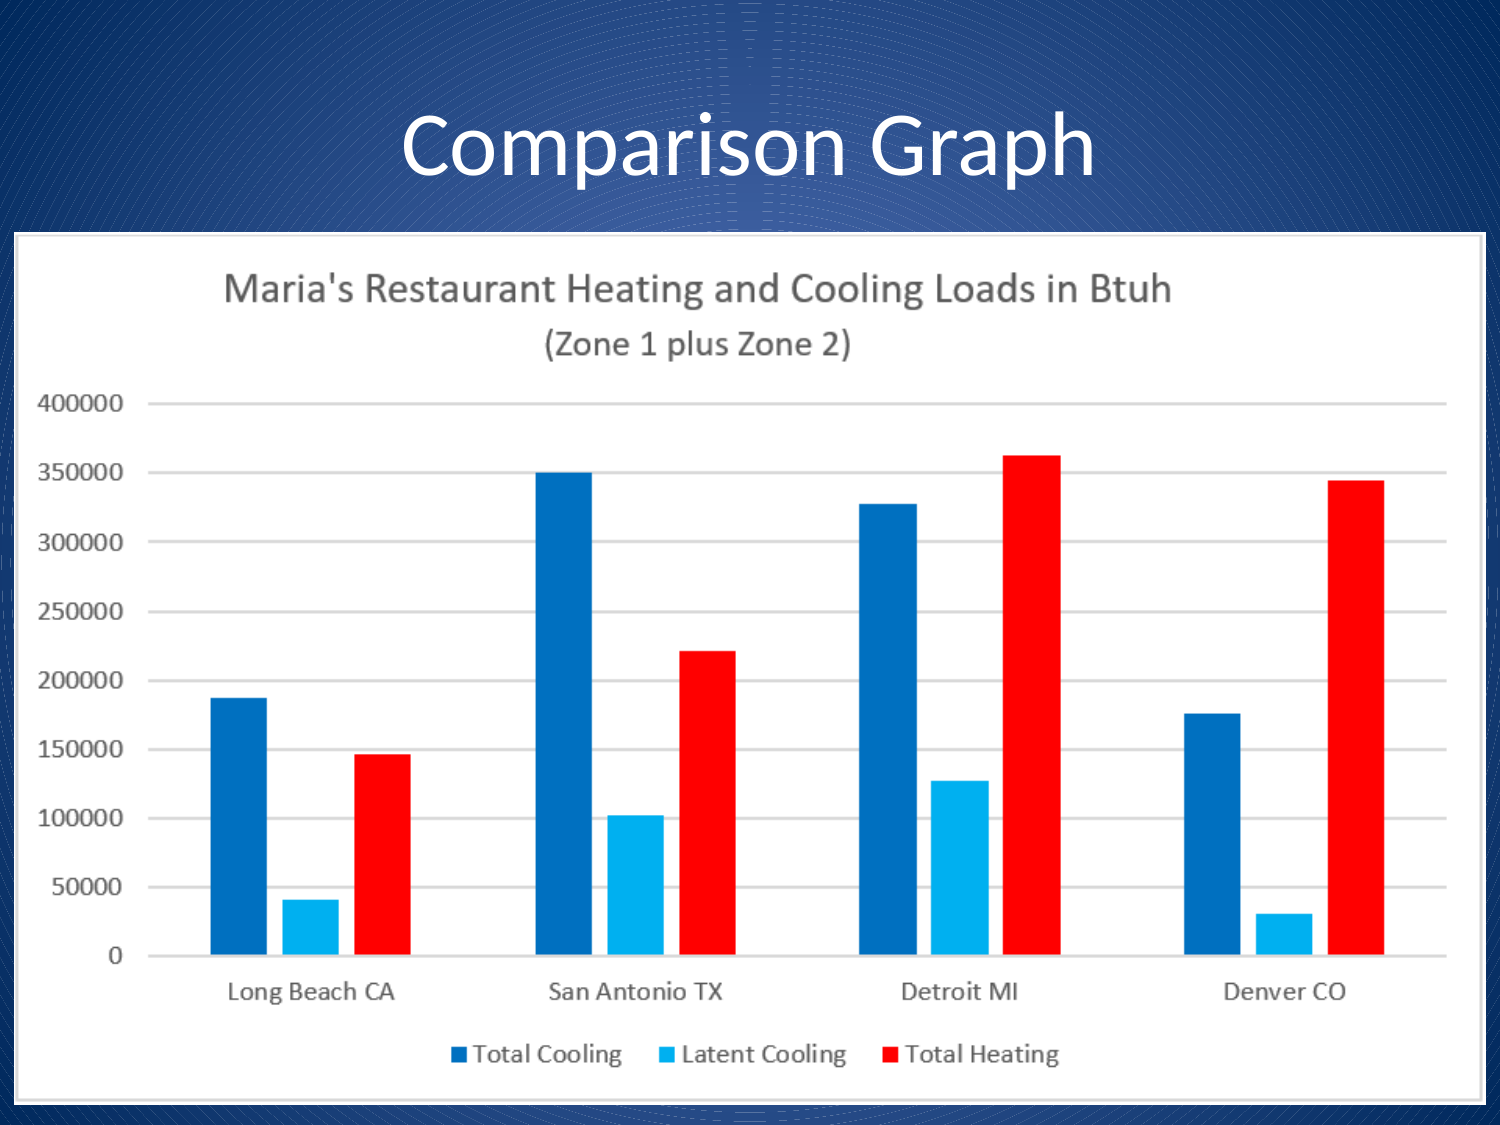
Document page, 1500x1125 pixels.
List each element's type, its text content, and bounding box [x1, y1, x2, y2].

picture [13, 232, 1487, 1105]
title Comparison Graph [75, 45, 1425, 230]
